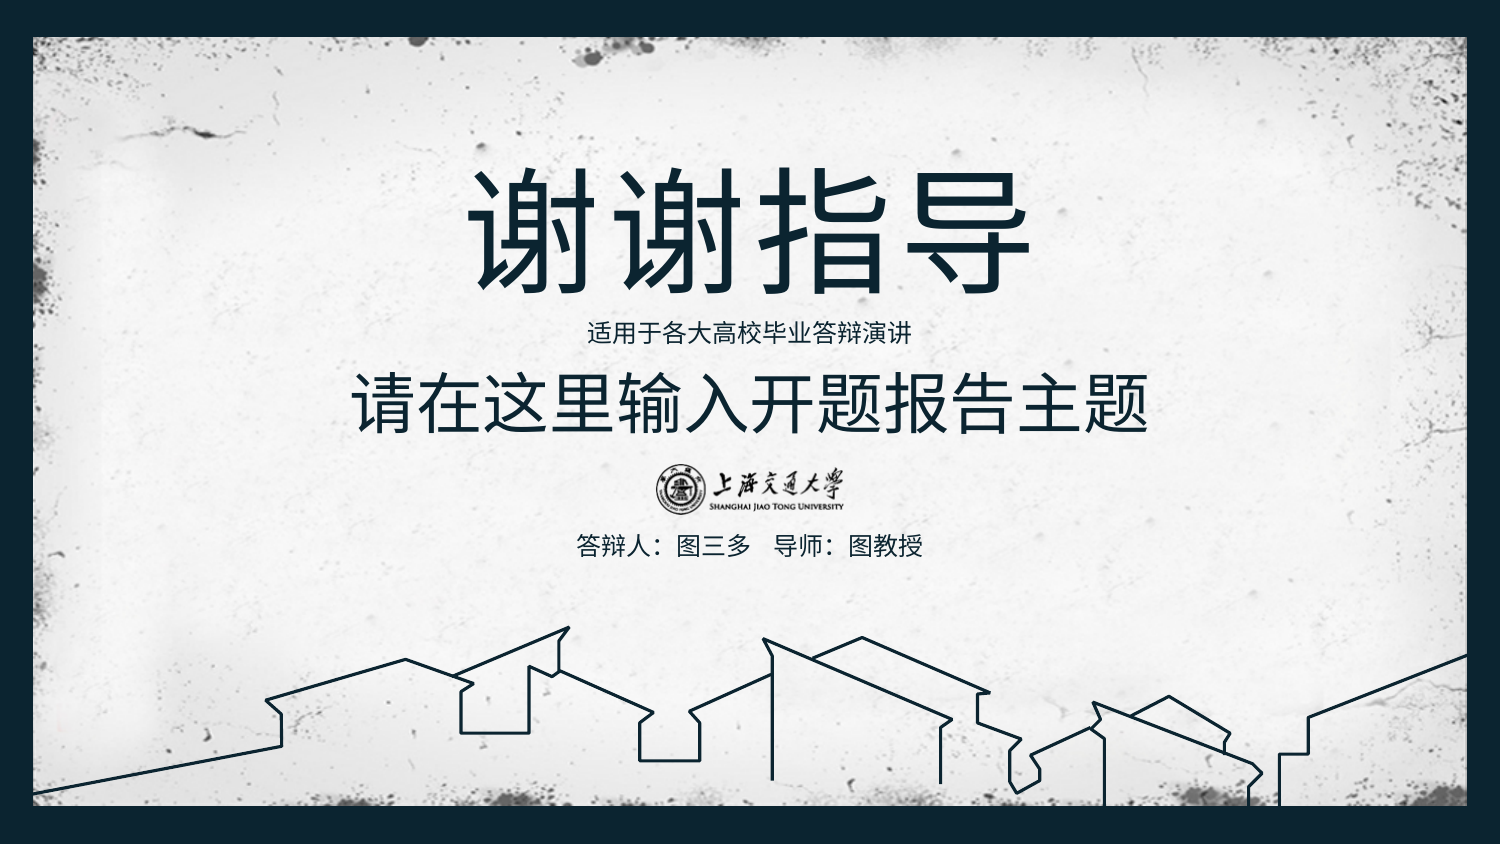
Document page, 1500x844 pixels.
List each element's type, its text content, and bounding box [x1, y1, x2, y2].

text_box 适用于各大高校毕业答辩演讲 [457, 310, 1043, 354]
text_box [12, 626, 1486, 811]
text_box 谢 [442, 138, 588, 318]
text_box 答辩人：图三多 导师：图教授 [457, 522, 1043, 568]
picture [33, 37, 1467, 626]
text_box 指 [734, 138, 879, 310]
text_box 请在这里输入开题报告主题 [289, 354, 1211, 449]
text_box 谢 [588, 138, 734, 310]
text_box 导 [879, 138, 1057, 318]
